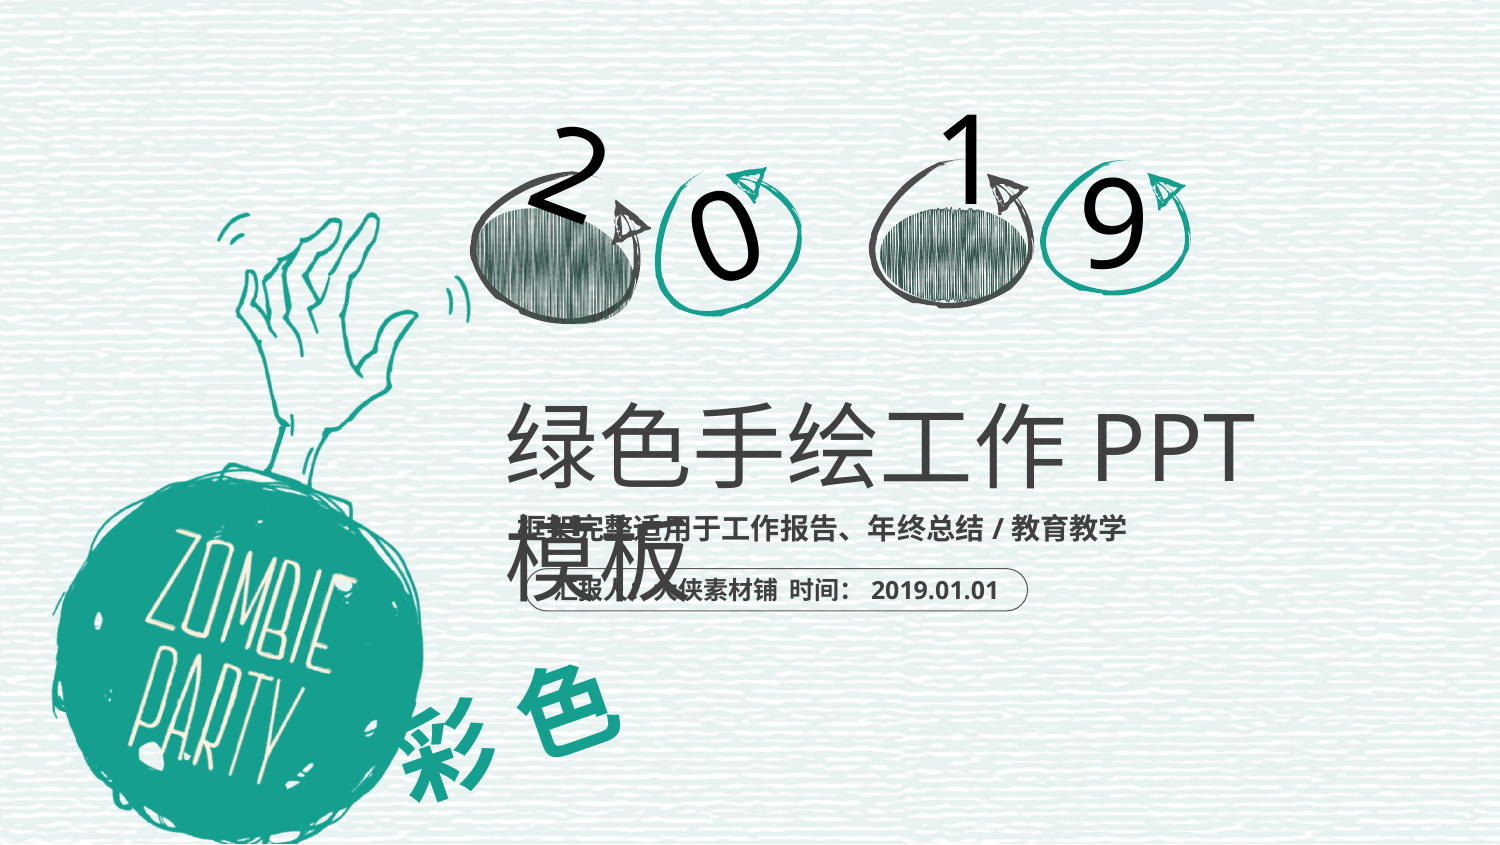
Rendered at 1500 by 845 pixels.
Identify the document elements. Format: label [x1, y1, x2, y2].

picture [0, 0, 1500, 844]
text_box [1039, 159, 1194, 296]
text_box [867, 159, 1037, 309]
text_box [472, 168, 648, 324]
text_box [643, 169, 805, 312]
